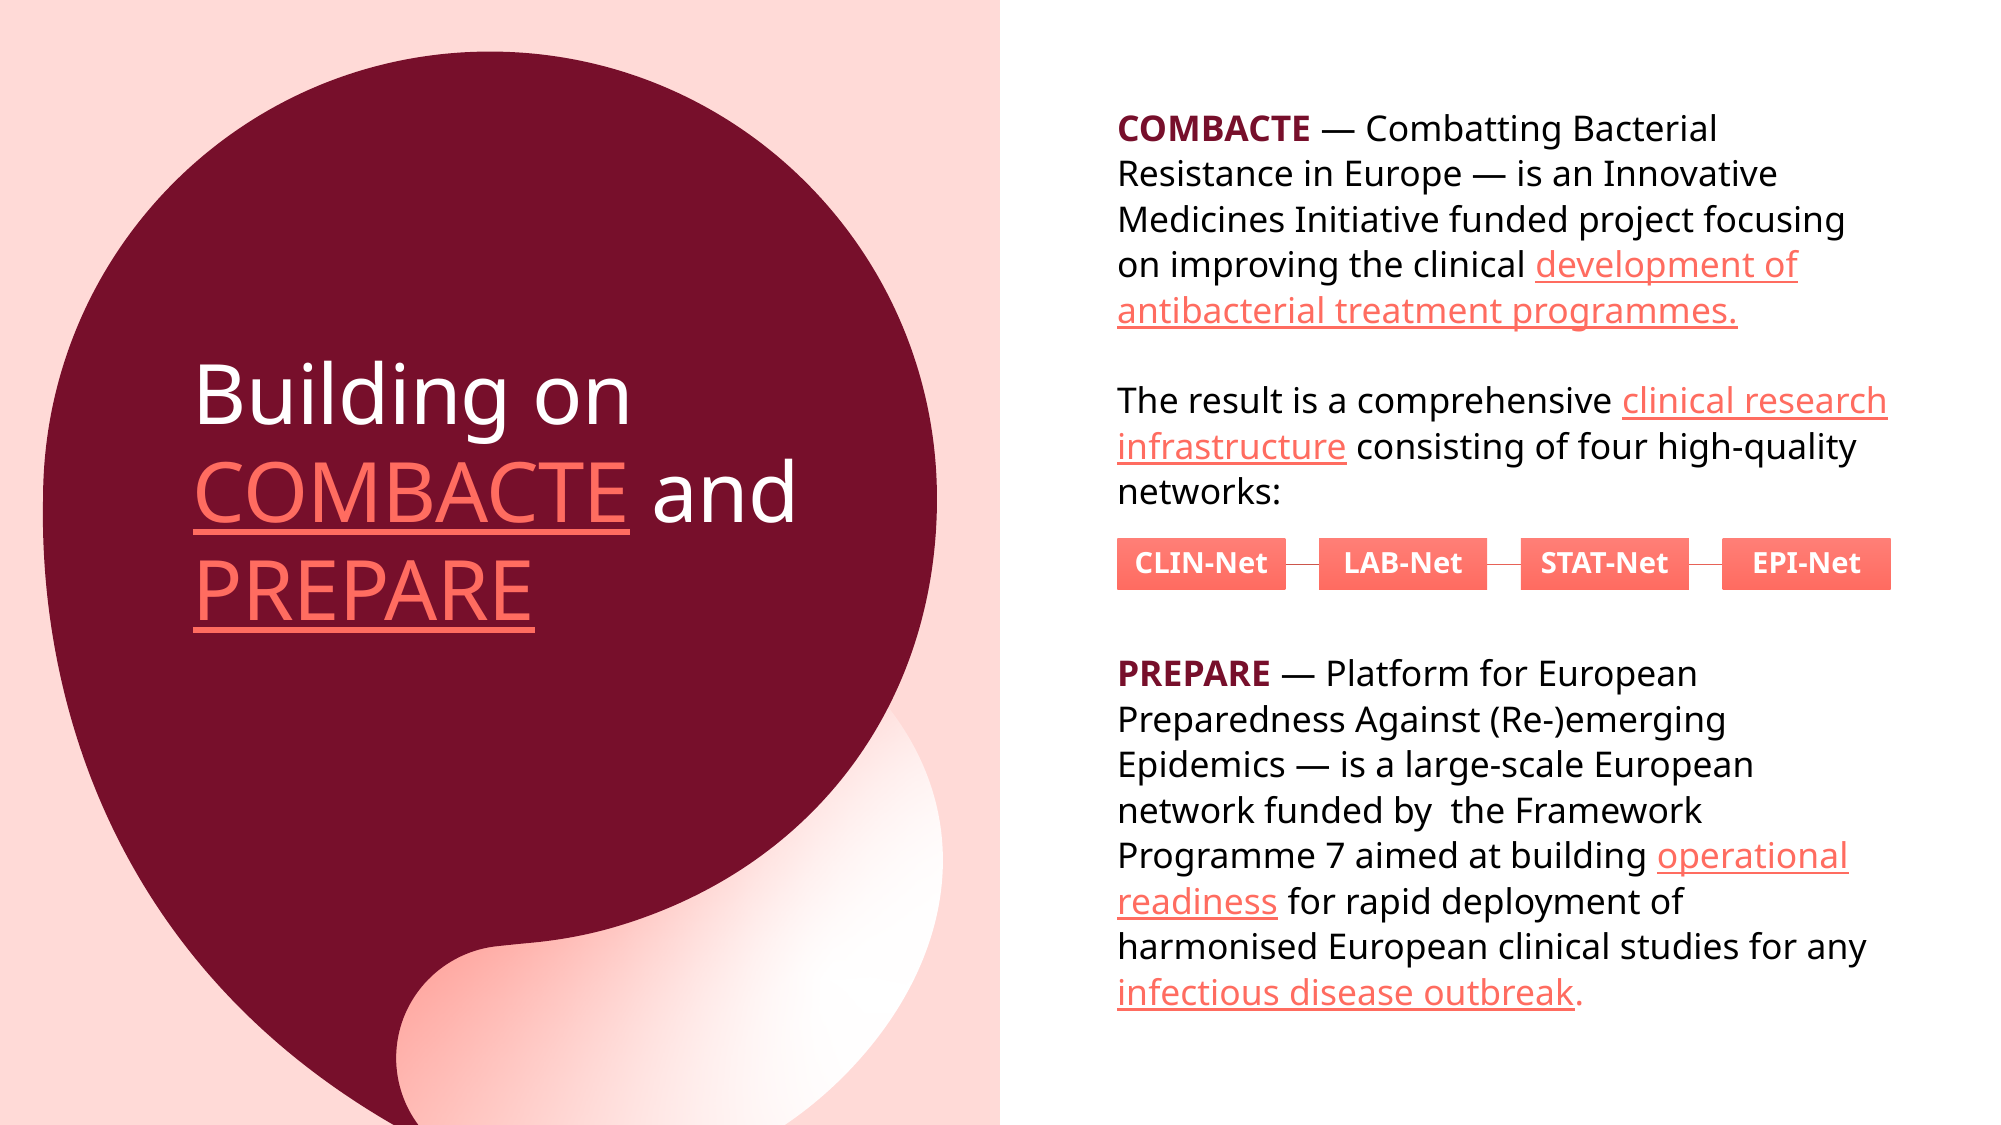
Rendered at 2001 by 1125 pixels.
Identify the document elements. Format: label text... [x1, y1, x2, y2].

picture [397, 709, 943, 1125]
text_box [1117, 463, 1891, 665]
list Building on COMBACTE and PREPARE [163, 346, 890, 859]
list COMBACTE — Combatting Bacterial Resistance in Europe — is an Innovative Medicines Initiative funded project focusing on improving the clinical development of antibacterial treatment programmes. The result is a comprehensive clinical research infrastructure consisting of four high-quality networks: PREPARE — Platform for European Preparedness Against (Re-)emerging Epidemics — is a large-scale European network funded by the Framework Programme 7 aimed at building operational readiness for rapid deployment of harmonised European clinical studies for any infectious disease outbreak. [1117, 665, 1891, 1002]
list COMBACTE — Combatting Bacterial Resistance in Europe — is an Innovative Medicines Initiative funded project focusing on improving the clinical development of antibacterial treatment programmes. The result is a comprehensive clinical research infrastructure consisting of four high-quality networks: PREPARE — Platform for European Preparedness Against (Re-)emerging Epidemics — is a large-scale European network funded by the Framework Programme 7 aimed at building operational readiness for rapid deployment of harmonised European clinical studies for any infectious disease outbreak. [1117, 102, 1891, 463]
